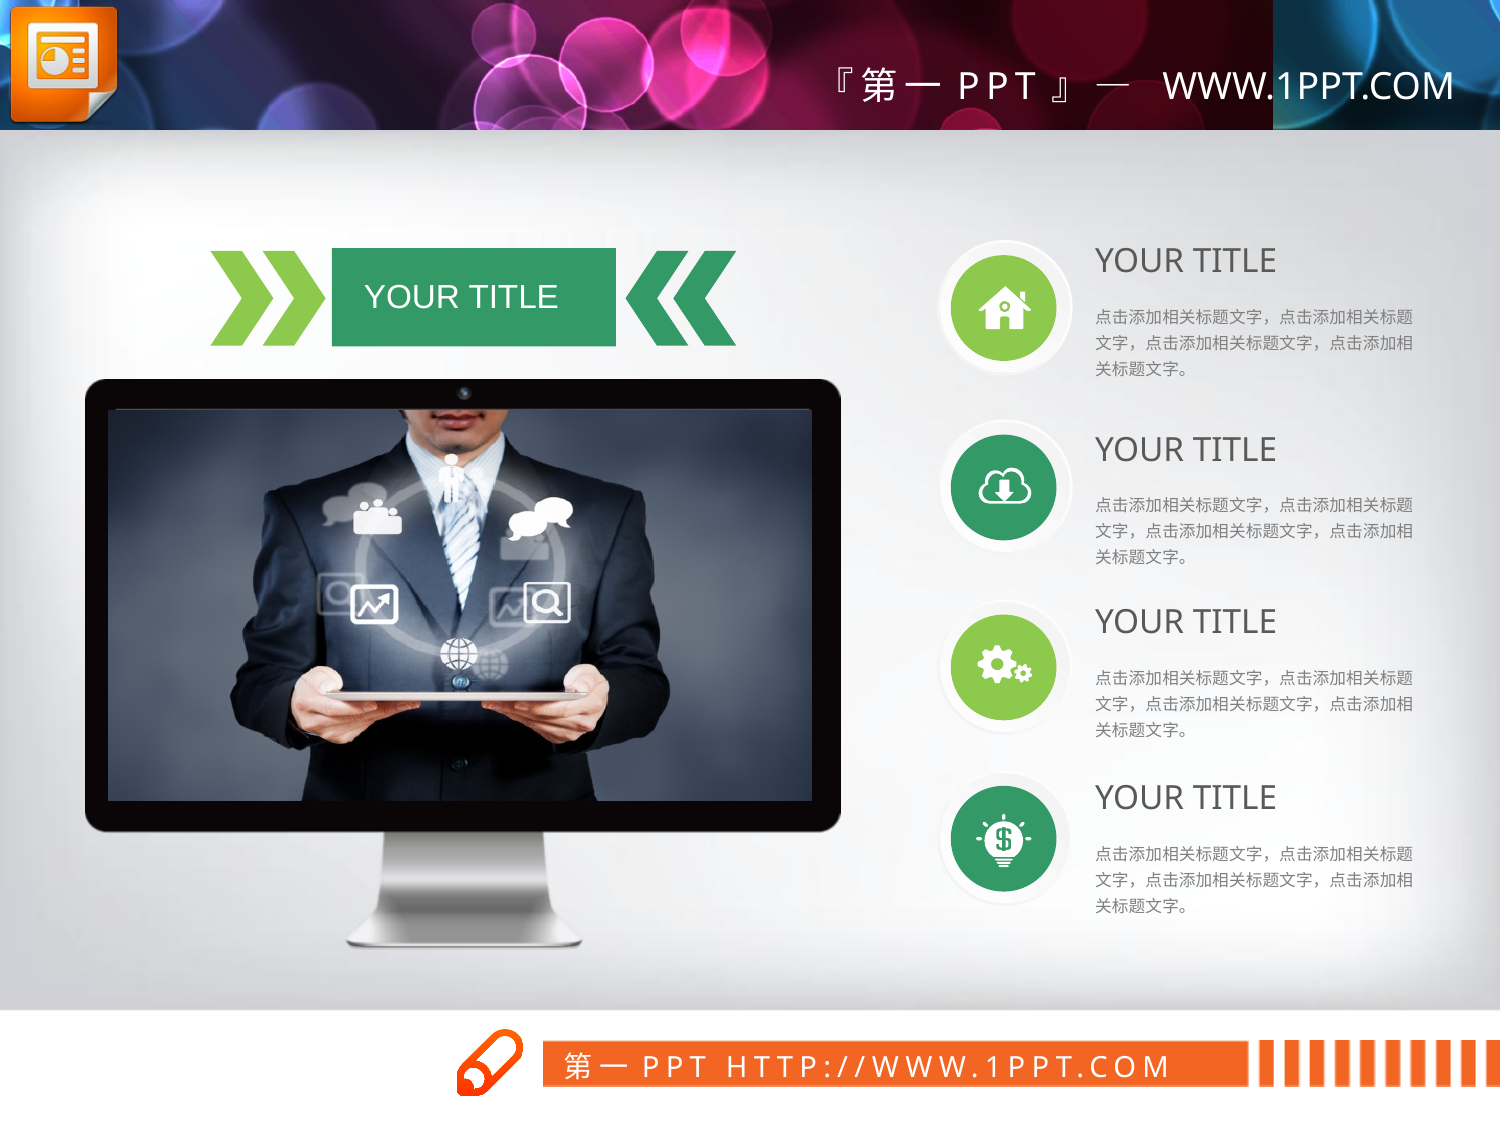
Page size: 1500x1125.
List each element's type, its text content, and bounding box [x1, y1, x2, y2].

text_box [937, 770, 1073, 907]
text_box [978, 285, 1032, 330]
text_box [937, 419, 1073, 555]
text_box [975, 813, 1032, 868]
text_box 点击添加相关标题文字，点击添加相关标题文字，点击添加相关标题文字，点击添加相关标题文字。 [1079, 481, 1437, 575]
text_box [977, 645, 1033, 684]
text_box 点击添加相关标题文字，点击添加相关标题文字，点击添加相关标题文字，点击添加相关标题文字。 [1079, 653, 1437, 748]
text_box YOUR TITLE [1079, 592, 1341, 649]
text_box [262, 250, 326, 346]
text_box 点击添加相关标题文字，点击添加相关标题文字，点击添加相关标题文字，点击添加相关标题文字。 [1079, 829, 1437, 924]
text_box YOUR TITLE [349, 267, 602, 323]
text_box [937, 599, 1073, 735]
picture [0, 0, 1500, 1012]
text_box [625, 250, 689, 346]
text_box 点击添加相关标题文字，点击添加相关标题文字，点击添加相关标题文字，点击添加相关标题文字。 [1079, 292, 1437, 387]
text_box [331, 248, 616, 347]
text_box YOUR TITLE [1079, 419, 1341, 476]
text_box [673, 250, 737, 346]
text_box YOUR TITLE [1079, 231, 1341, 288]
picture [543, 1040, 1500, 1087]
text_box YOUR TITLE [1079, 768, 1341, 824]
text_box [210, 250, 274, 346]
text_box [937, 239, 1073, 376]
